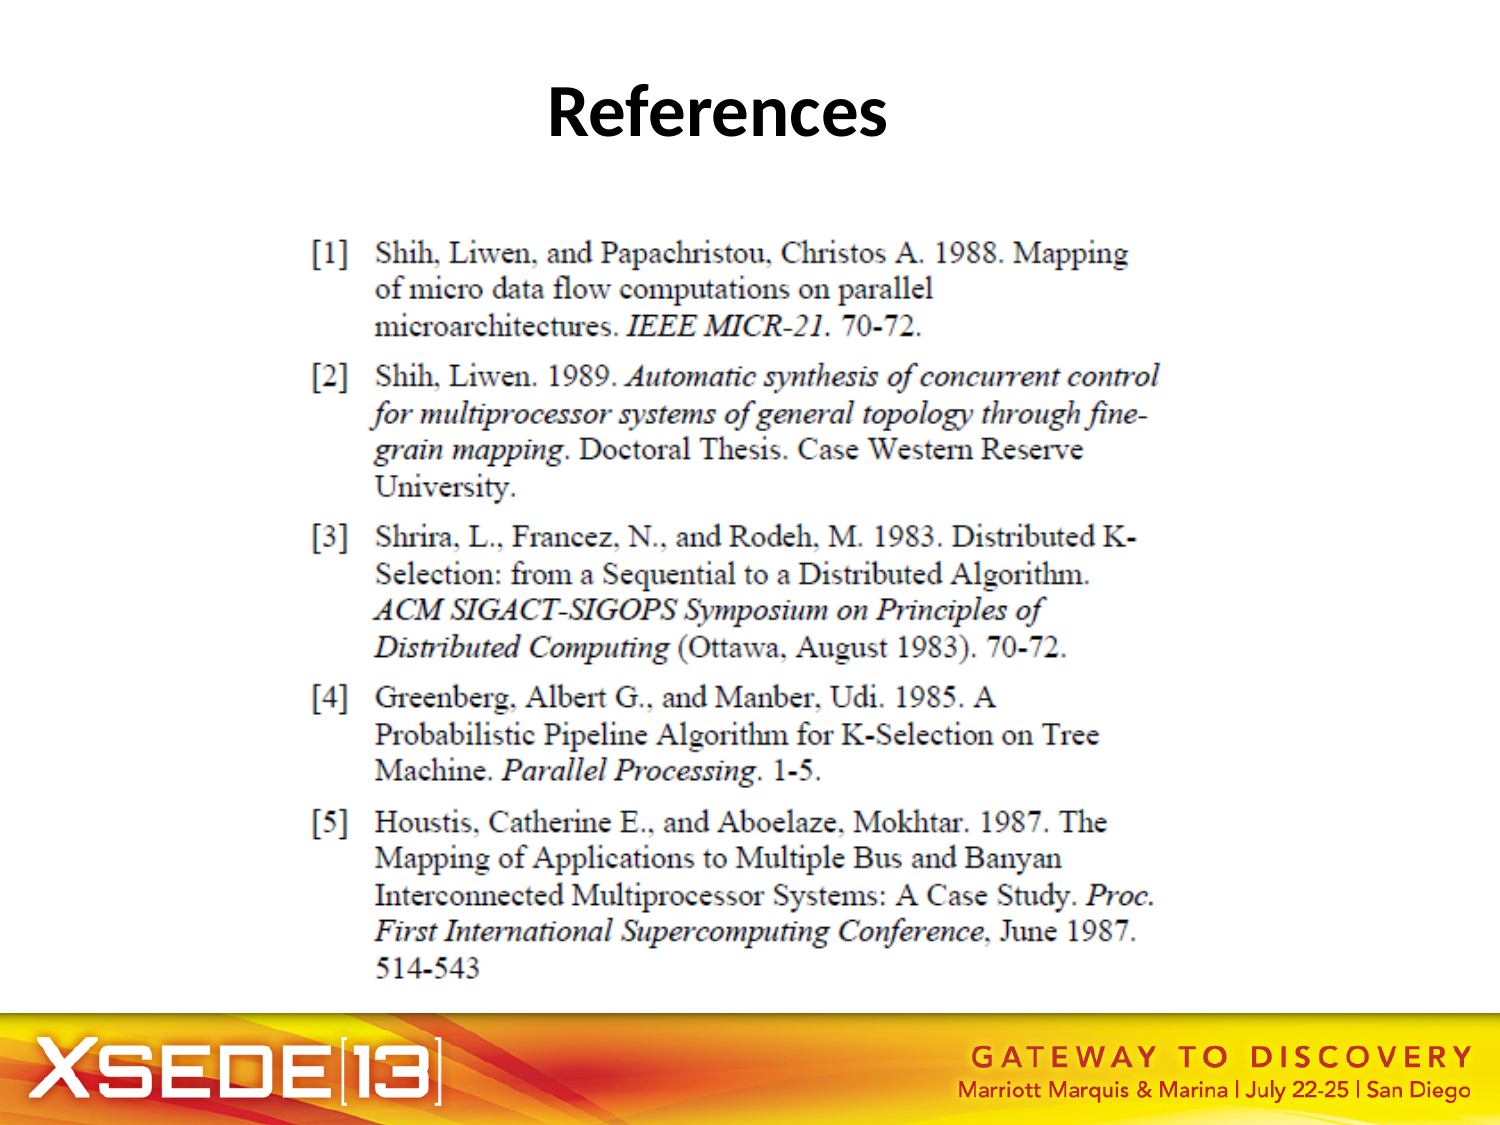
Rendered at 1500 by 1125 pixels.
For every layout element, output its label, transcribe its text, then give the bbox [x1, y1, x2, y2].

text_box References [61, 54, 1375, 279]
picture [0, 233, 1500, 1125]
